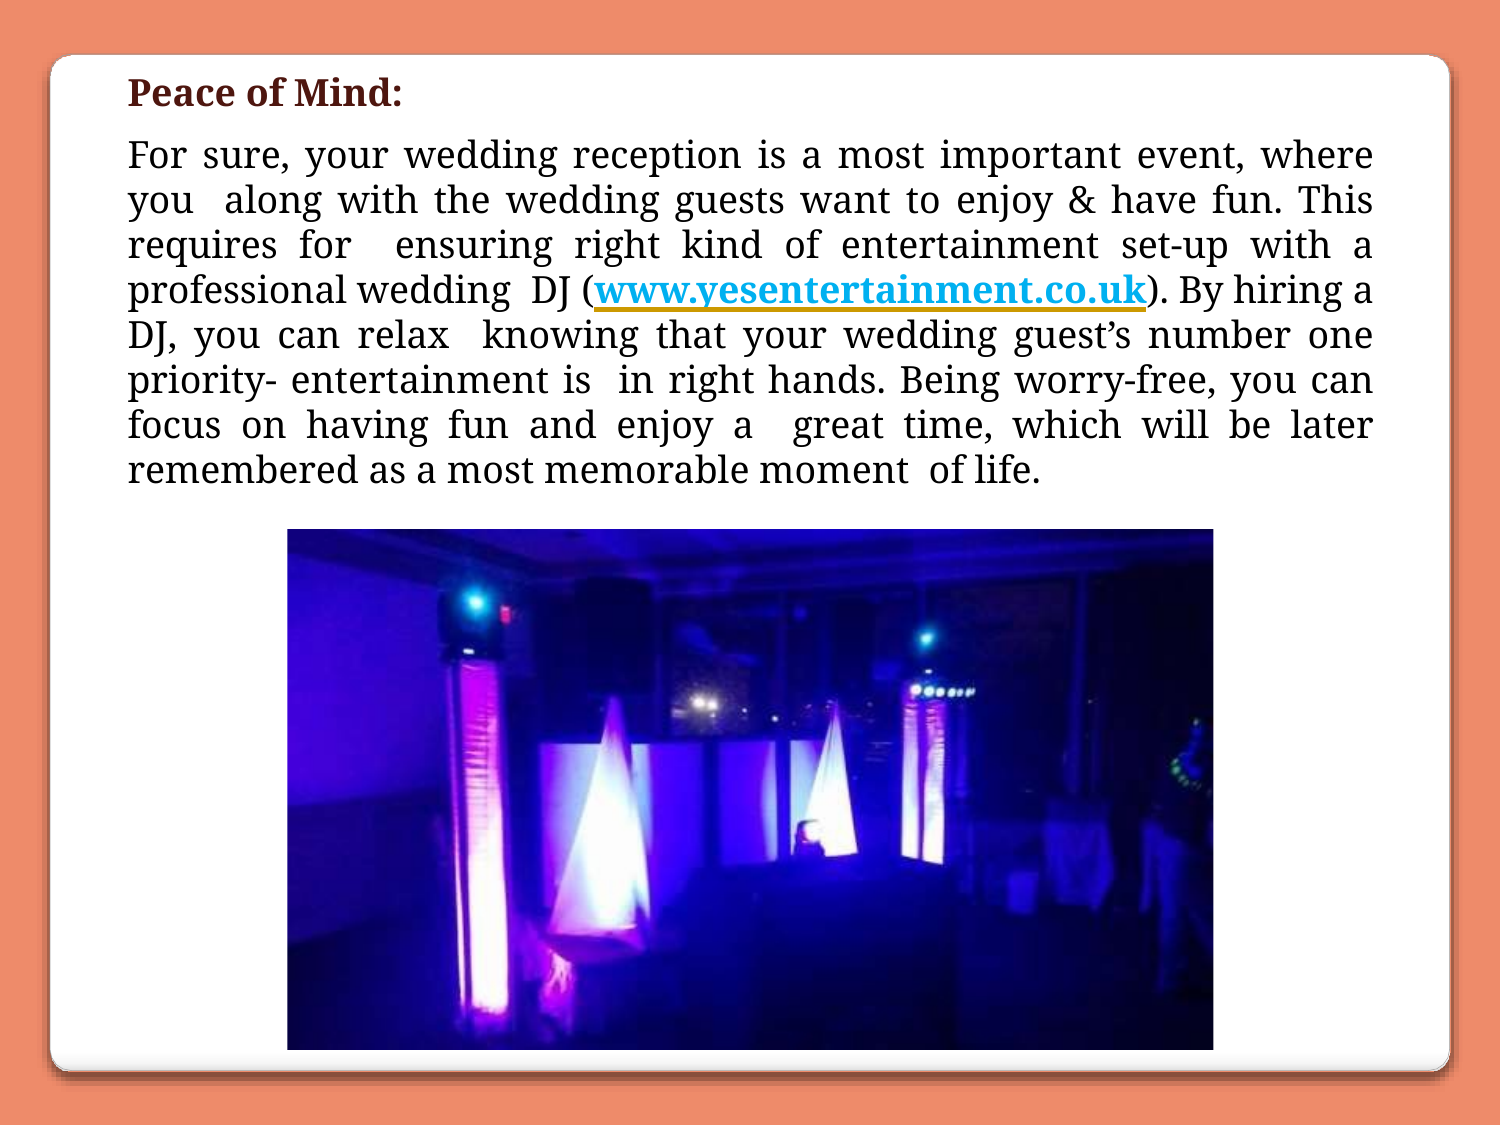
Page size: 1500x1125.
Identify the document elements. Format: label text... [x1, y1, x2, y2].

picture [37, 49, 1463, 1092]
text_box [287, 529, 1214, 1050]
picture [51, 55, 1449, 1070]
text_box Peace of Mind: For sure, your wedding reception is a most important event, where you along with the wedding guests want to enjoy & have fun. This requires for ensuring right kind of entertainment set-up with a professional wedding DJ (www.yesentertainment.co.uk). By hiring a DJ, you can relax knowing that your wedding guest’s number one priority- entertainment is in right hands. Being worry-free, you can focus on having fun and enjoy a great time, which will be later remembered as a most memorable moment of life. [125, 49, 1375, 492]
